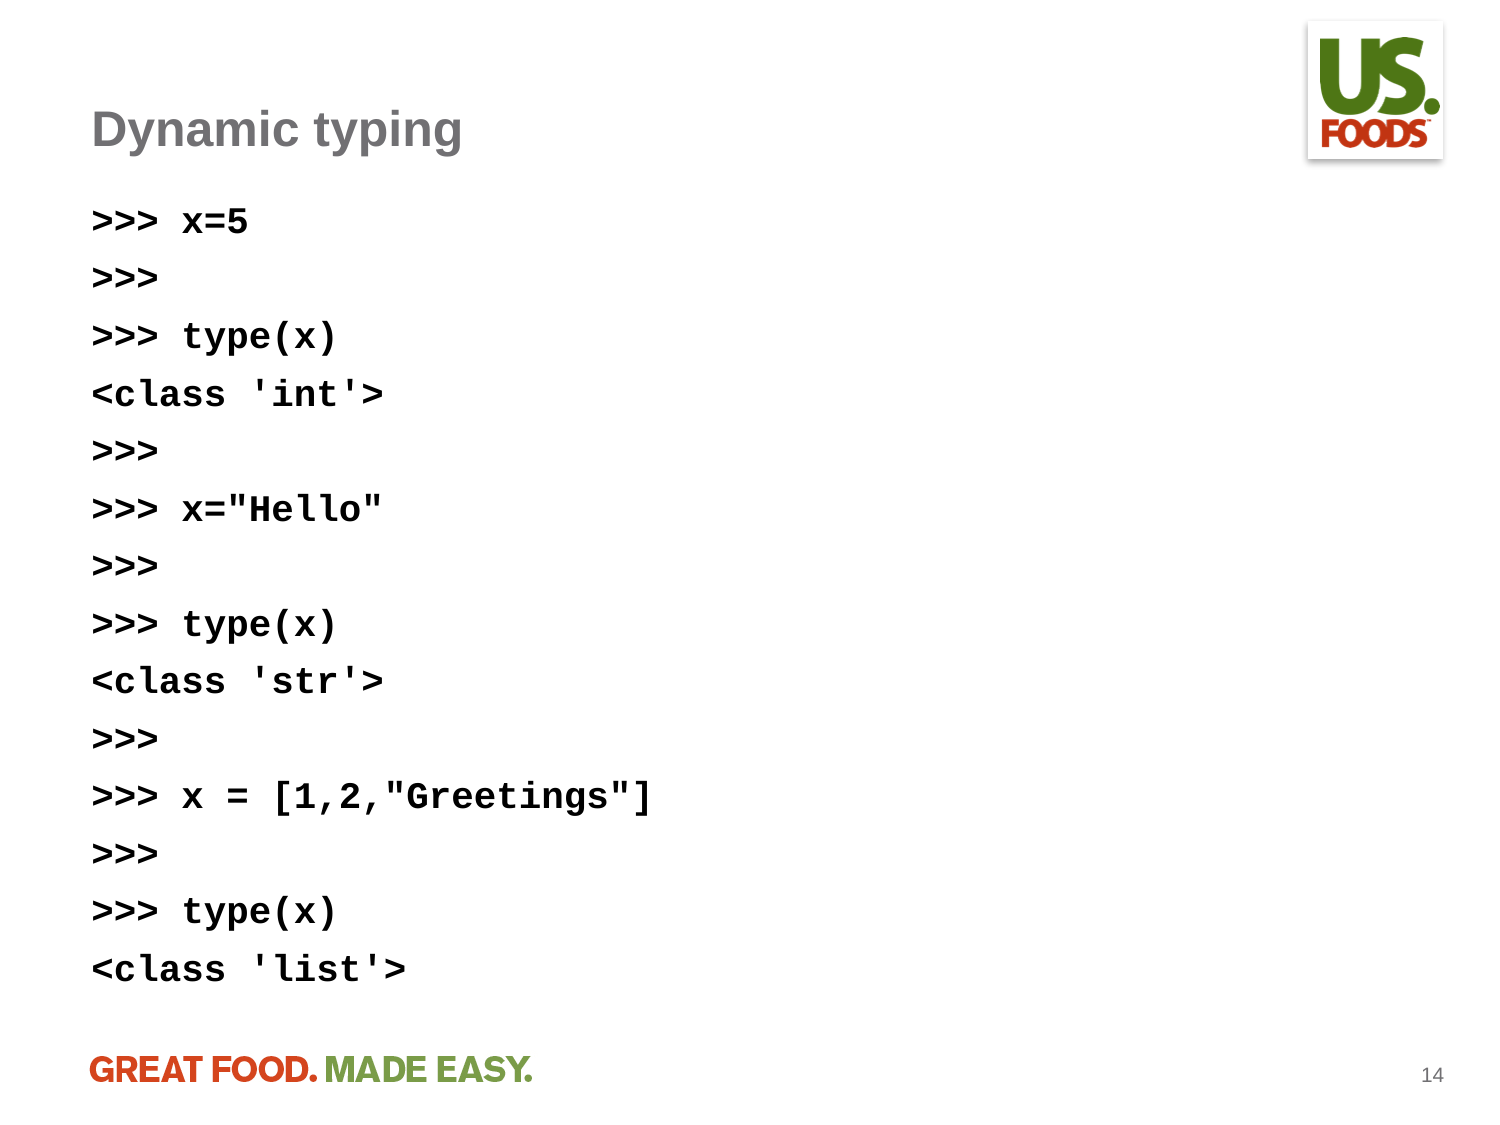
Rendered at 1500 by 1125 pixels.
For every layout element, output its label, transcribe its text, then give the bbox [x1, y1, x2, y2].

list >>> x=5 >>> >>> type(x) <class 'int'> >>> >>> x="Hello" >>> >>> type(x) <class 'str'> >>> >>> x = [1,2,"Greetings"] >>> >>> type(x) <class 'list'> [91, 195, 1393, 989]
picture [1320, 37, 1440, 148]
picture [66, 1018, 557, 1117]
title Dynamic typing [91, 16, 1277, 157]
